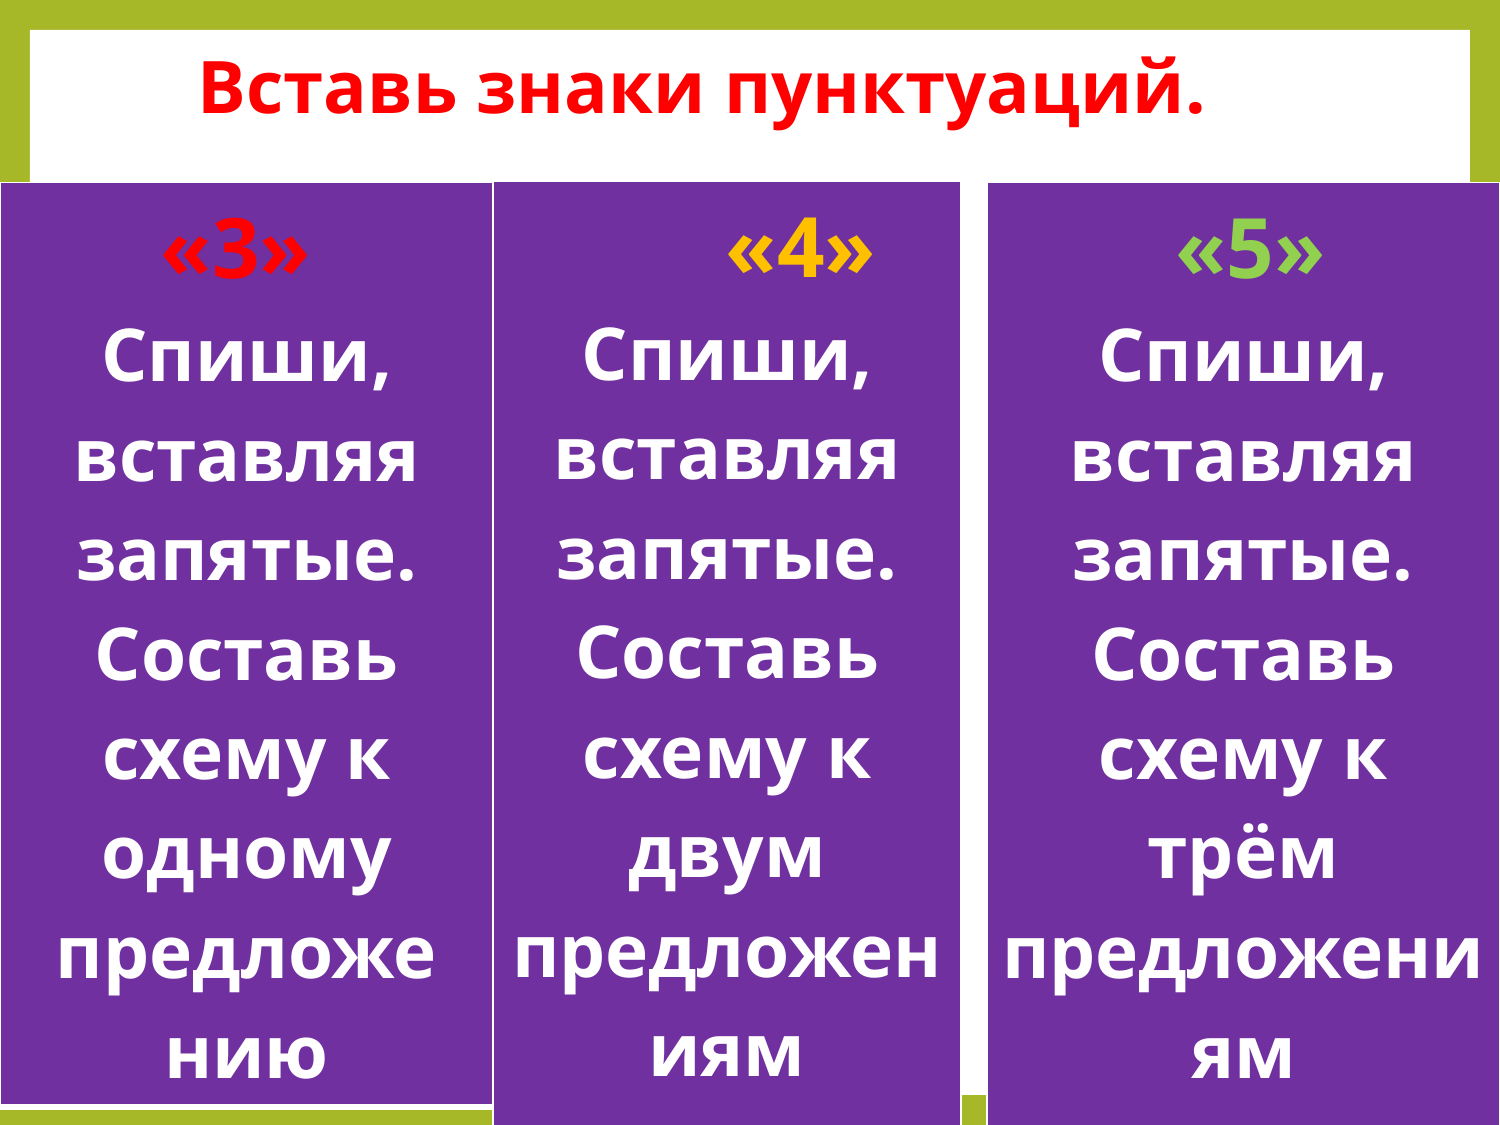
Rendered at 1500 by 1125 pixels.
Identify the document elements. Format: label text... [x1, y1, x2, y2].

table_header «4» Спиши, вставляя запятые. Составь схему к двум предложениям [494, 182, 960, 1125]
table_header «3» Спиши, вставляя запятые. Составь схему к одному предложе нию [1, 183, 492, 1104]
table_header «5» Спиши, вставляя запятые. Составь схему к трём предложени ям [988, 183, 1499, 1125]
title Вставь знаки пунктуаций. [183, 42, 1294, 138]
